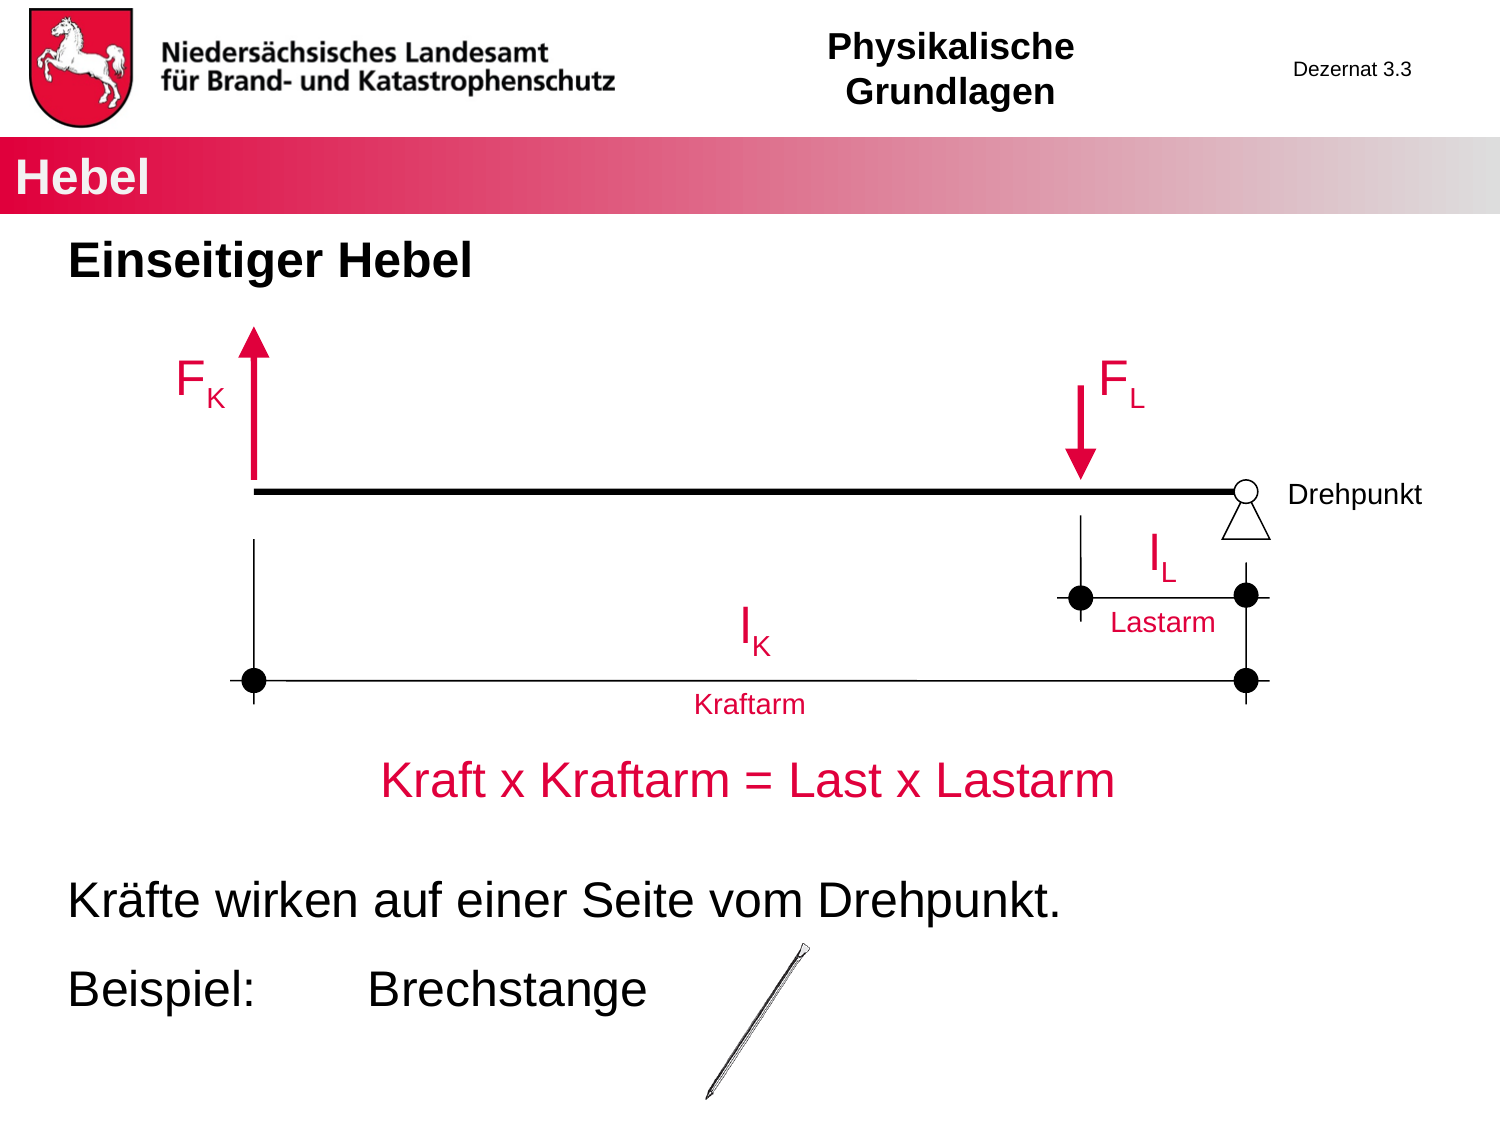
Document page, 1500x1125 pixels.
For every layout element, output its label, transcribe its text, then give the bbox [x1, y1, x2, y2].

title Hebel [0, 137, 1098, 208]
text_box [1234, 668, 1258, 693]
text_box [243, 326, 265, 480]
text_box [1234, 479, 1258, 504]
text_box [242, 668, 266, 693]
picture [702, 940, 813, 1102]
text_box [1246, 598, 1258, 607]
text_box Einseitiger Hebel [53, 220, 1459, 380]
text_box [1069, 598, 1080, 610]
picture [29, 8, 615, 129]
text_box FL [1080, 337, 1164, 422]
text_box Kraftarm [265, 677, 1235, 729]
text_box [1235, 503, 1270, 540]
text_box FK [159, 337, 242, 422]
text_box Kraft x Kraftarm = Last x Lastarm Kräfte wirken auf einer Seite vom Drehpunkt. Beispiel: Brechstange [53, 739, 1459, 1025]
text_box [1069, 586, 1092, 597]
text_box lK [265, 586, 1247, 670]
text_box Lastarm [1080, 598, 1246, 646]
text_box [1070, 422, 1092, 480]
text_box [1235, 583, 1258, 597]
text_box lL [1092, 512, 1235, 595]
text_box Drehpunkt [1263, 467, 1447, 519]
